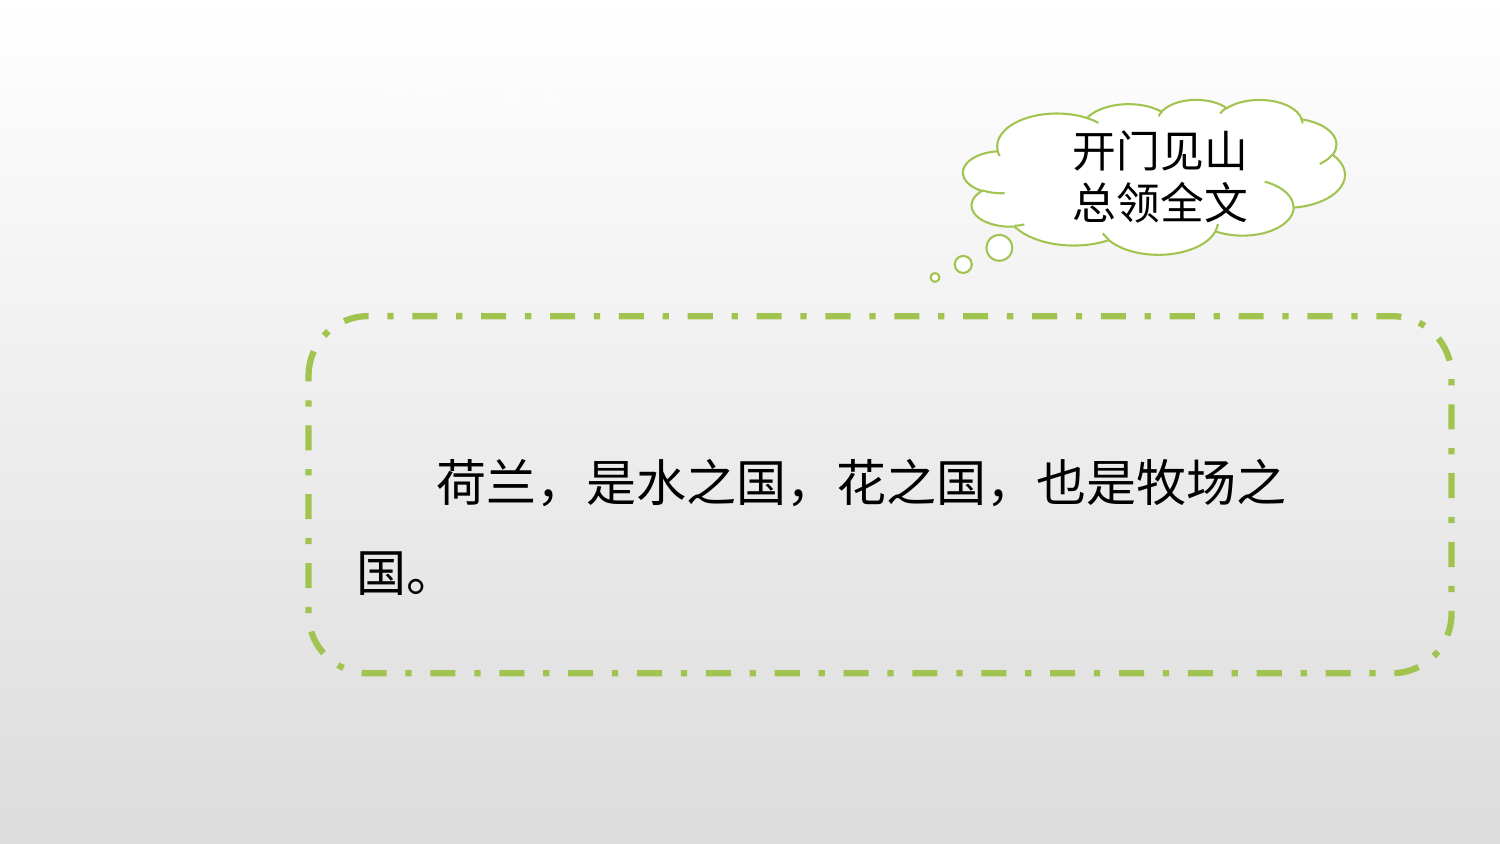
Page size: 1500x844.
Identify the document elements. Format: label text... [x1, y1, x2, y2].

text_box [307, 315, 1453, 675]
text_box 荷兰，是水之国，花之国，也是牧场之国。 [345, 669, 1366, 698]
text_box [985, 233, 1014, 262]
text_box [953, 254, 973, 275]
text_box 开门见山 总领全文 [1061, 118, 1366, 235]
text_box [961, 98, 1303, 256]
text_box [929, 272, 941, 283]
